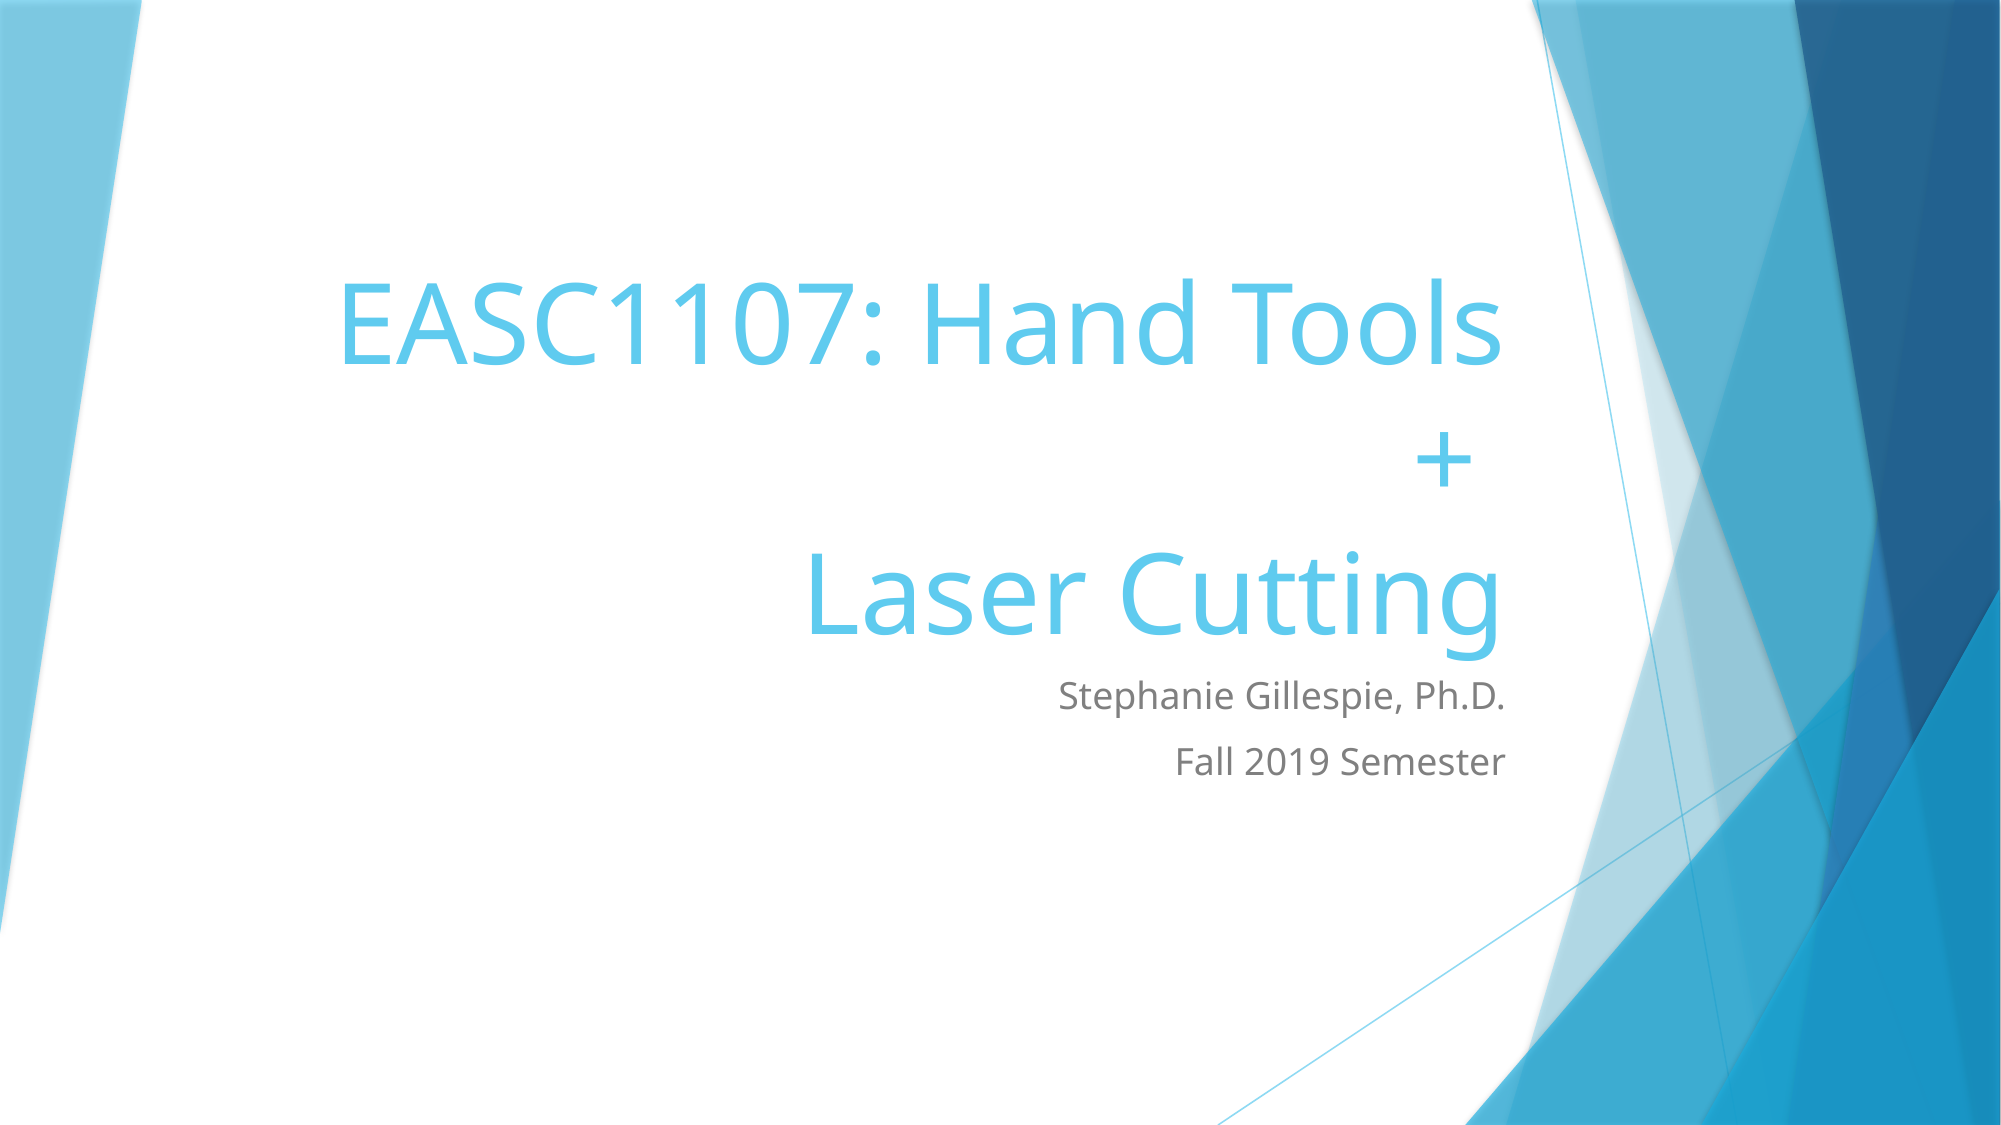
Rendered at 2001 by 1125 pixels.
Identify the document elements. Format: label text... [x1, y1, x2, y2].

subtitle Stephanie Gillespie, Ph.D. Fall 2019 Semester [247, 664, 1522, 845]
title EASC1107: Hand Tools + Laser Cutting [247, 394, 1522, 664]
